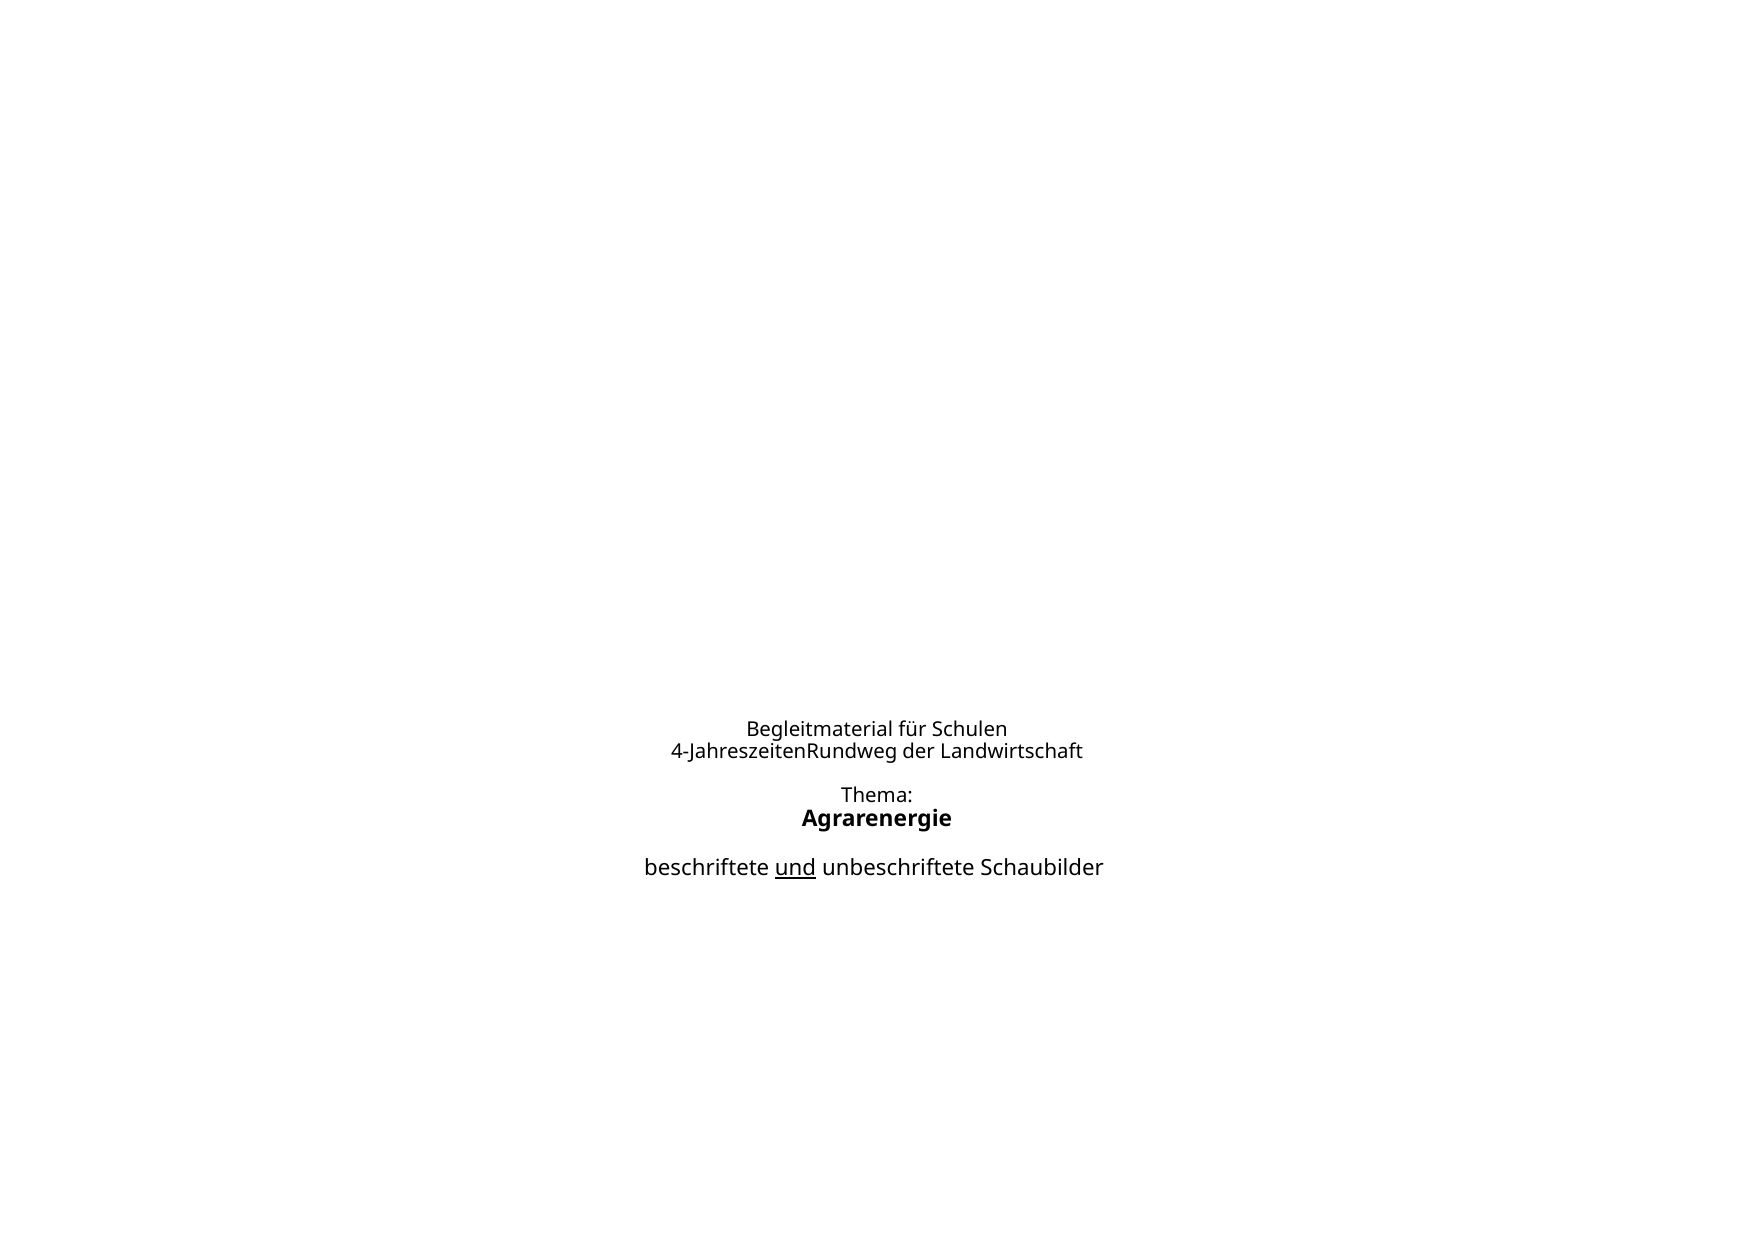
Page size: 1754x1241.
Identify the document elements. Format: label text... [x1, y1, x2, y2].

title Begleitmaterial für Schulen 4-JahreszeitenRundweg der Landwirtschaft Thema: Agrarenergie beschriftete und unbeschriftete Schaubilder [219, 710, 1535, 902]
